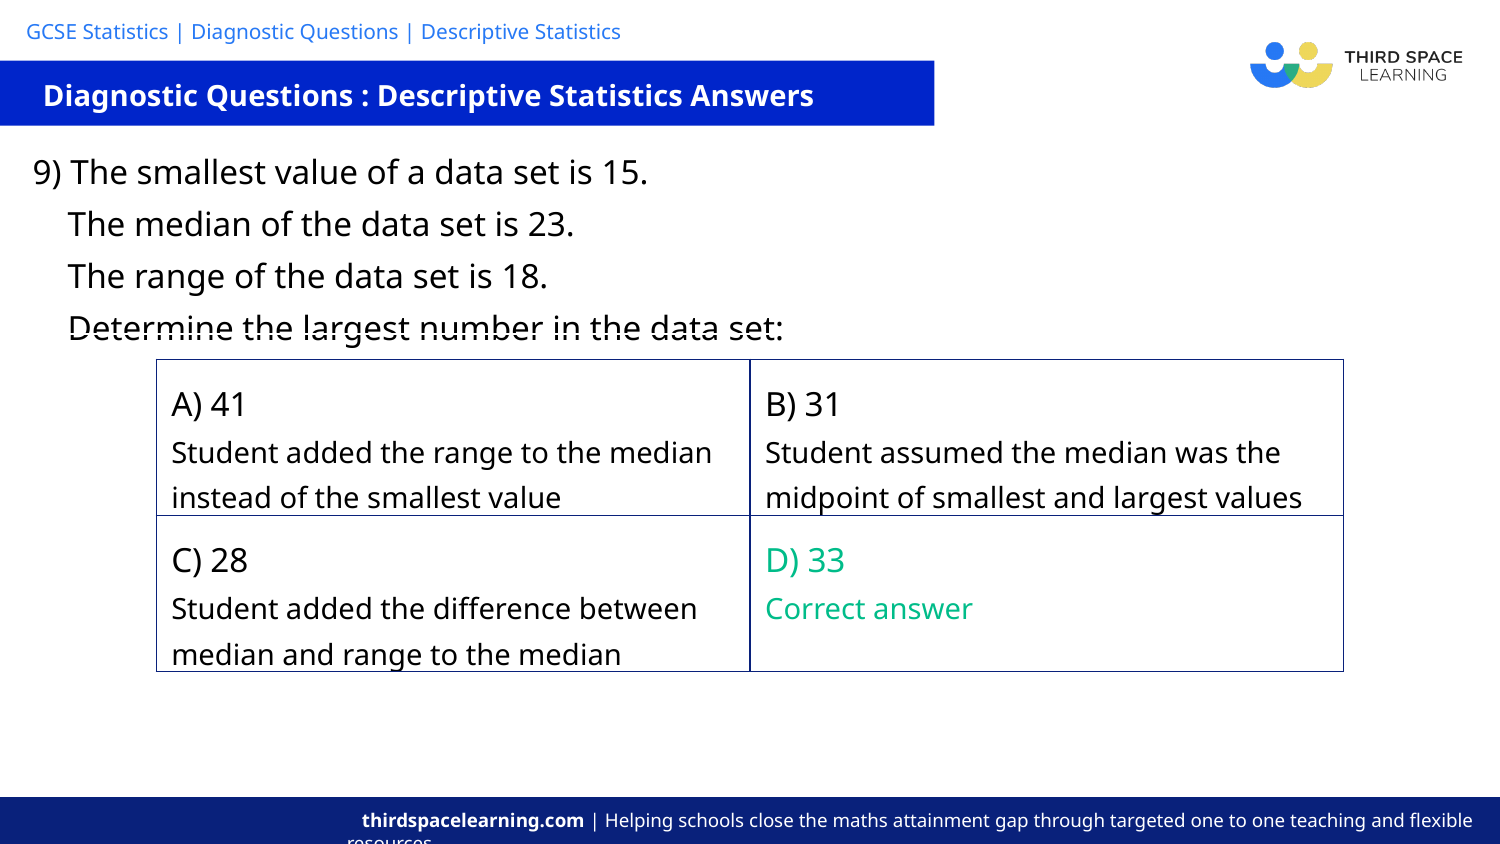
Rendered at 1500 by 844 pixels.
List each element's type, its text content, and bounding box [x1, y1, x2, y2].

text_box Diagnostic Questions : Descriptive Statistics Answers [27, 61, 880, 127]
table_header B) 31 Student assumed the median was the midpoint of smallest and largest values [751, 360, 1343, 515]
picture [1250, 33, 1465, 99]
table_header 9) The smallest value of a data set is 15. The median of the data set is 23. The range of the data set is 18. Determine the largest number in the data set: [19, 142, 1459, 333]
table_cell D) 33 Correct answer [751, 516, 1343, 671]
table_cell C) 28 Student added the difference between median and range to the median [157, 516, 749, 671]
table_header A) 41 Student added the range to the median instead of the smallest value [157, 360, 749, 515]
